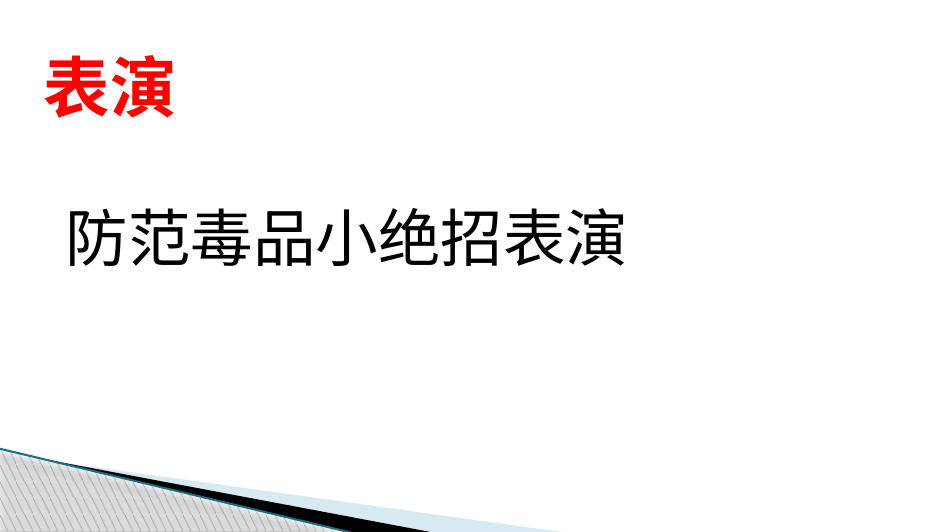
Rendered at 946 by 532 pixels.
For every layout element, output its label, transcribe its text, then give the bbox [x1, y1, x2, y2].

title 表演 [35, 41, 887, 130]
list 防范毒品小绝招表演 [47, 114, 898, 466]
